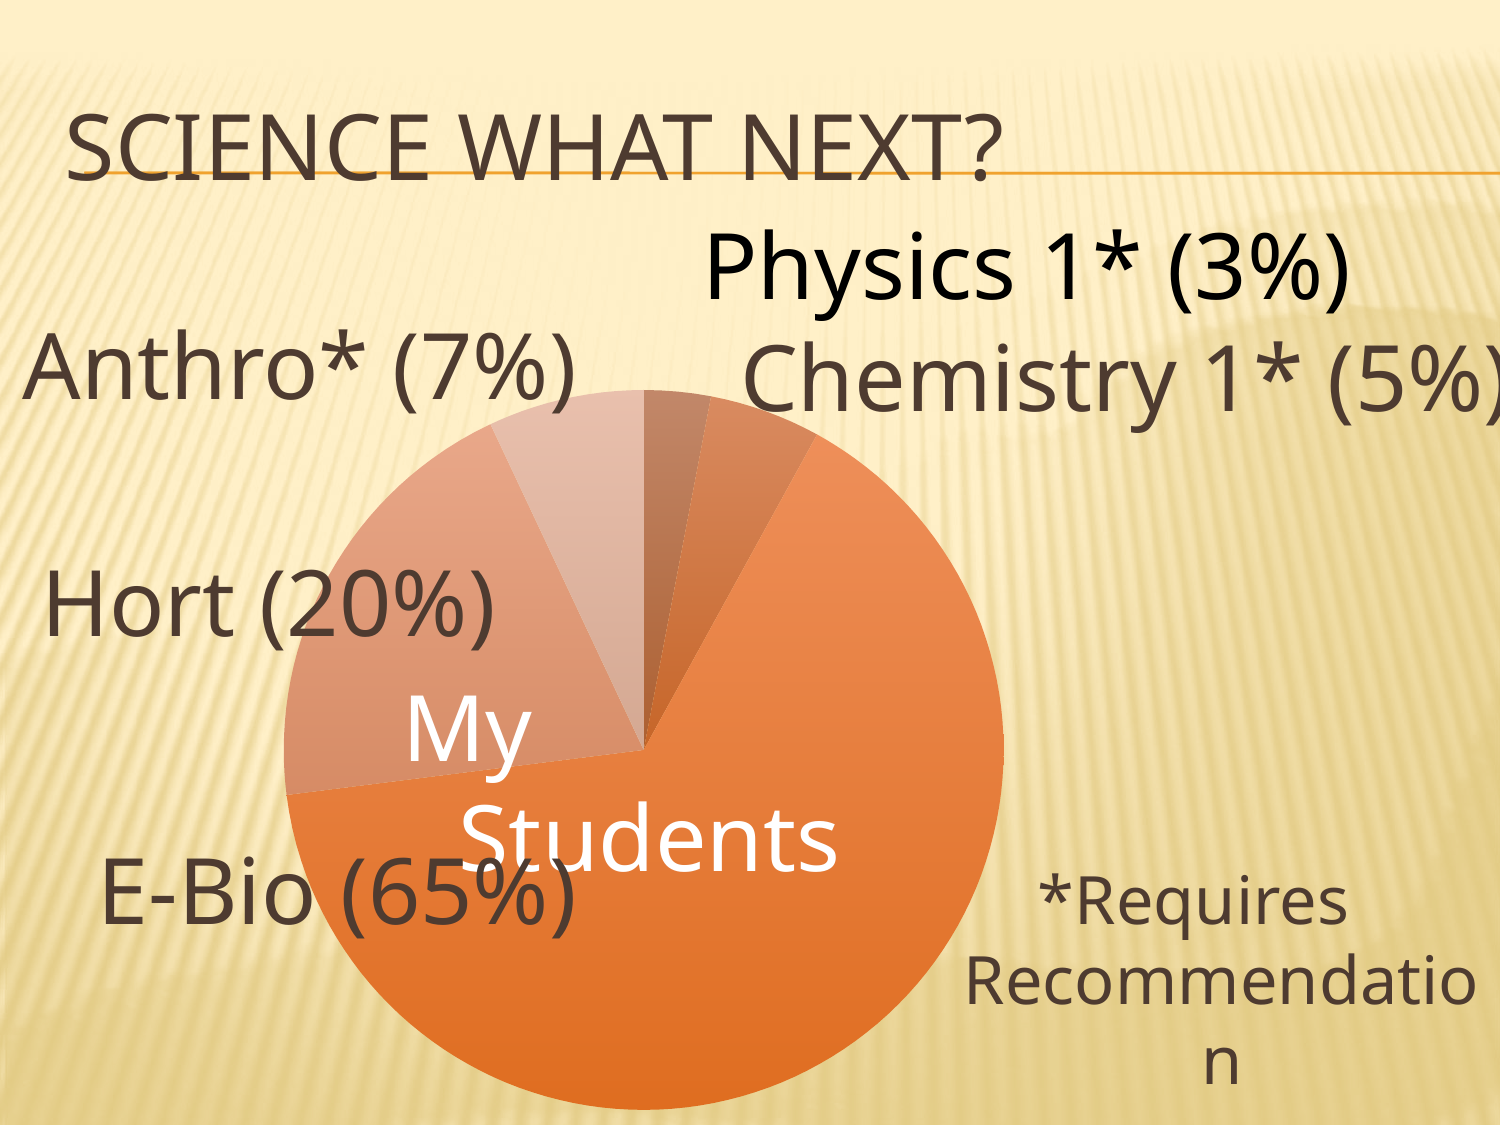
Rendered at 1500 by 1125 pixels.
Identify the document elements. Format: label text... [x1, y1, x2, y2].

text_box Physics 1* (3%) [687, 199, 1375, 338]
title Science What next? [50, 75, 1475, 213]
text_box Hort (20%) [0, 537, 77, 700]
chart [87, 374, 1201, 1125]
text_box Chemistry 1* (5%) [724, 312, 1500, 450]
text_box *Requires Recommendation [1209, 849, 1500, 1125]
text_box Anthro* (7%) [0, 299, 600, 438]
